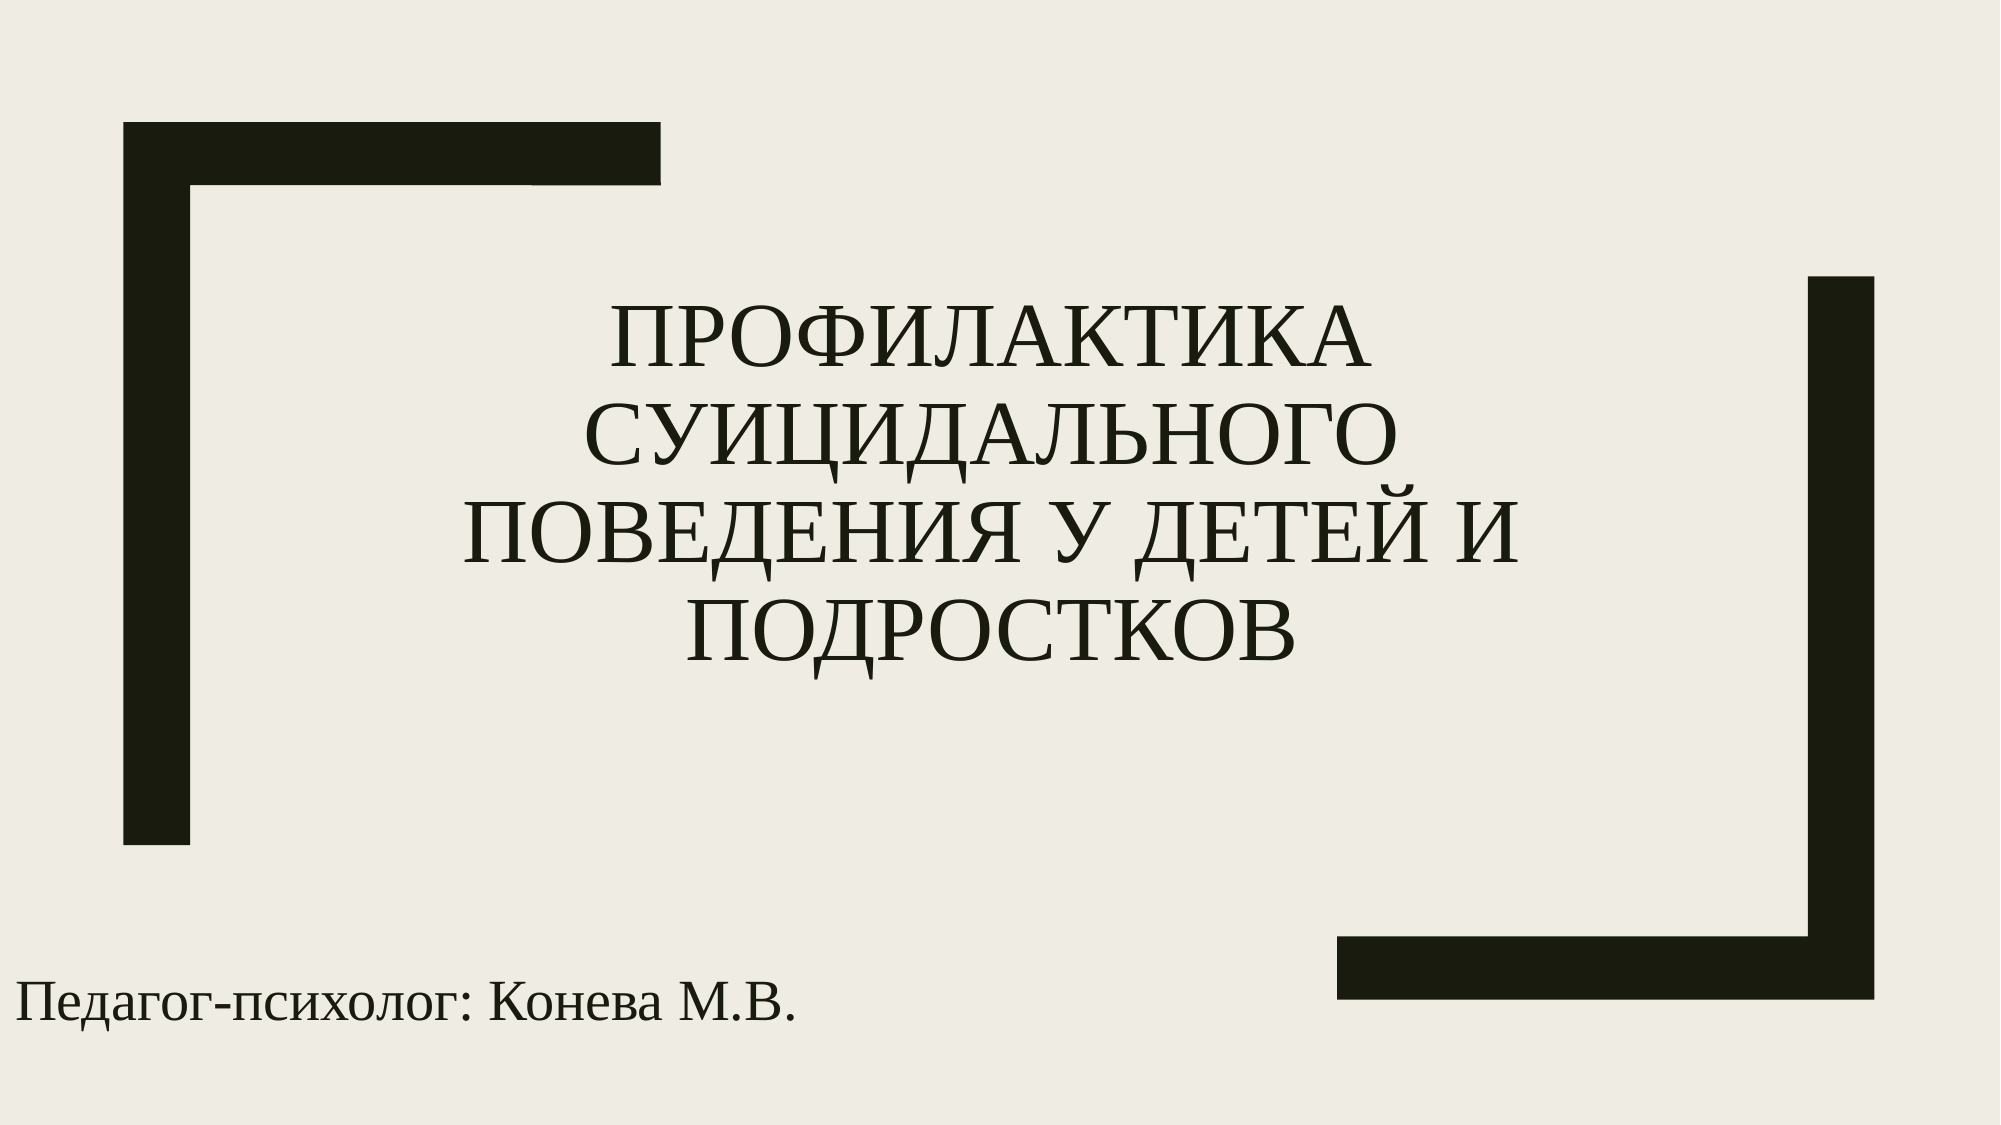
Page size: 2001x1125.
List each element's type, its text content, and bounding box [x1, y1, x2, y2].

subtitle Педагог-психолог: Конева М.В. [0, 946, 1121, 1125]
title Профилактика суицидального поведения у детей и подростков [306, 342, 1678, 688]
